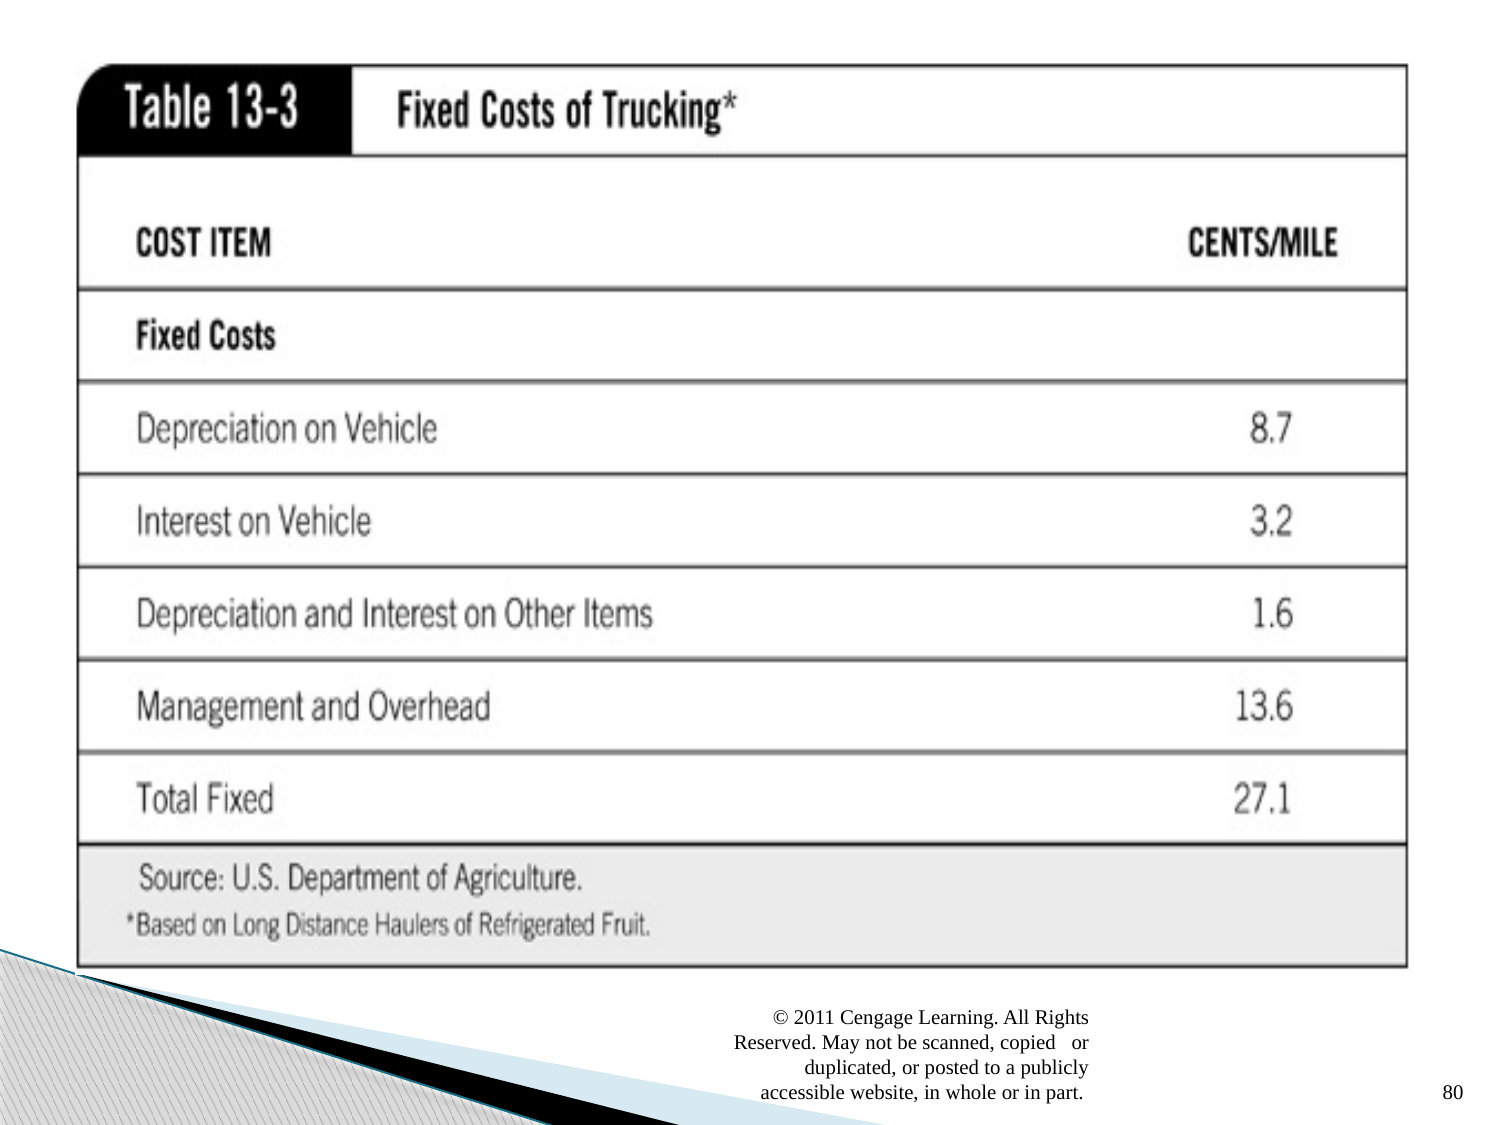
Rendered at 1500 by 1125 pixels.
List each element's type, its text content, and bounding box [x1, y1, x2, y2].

picture [74, 62, 1413, 976]
slide_number 80 [1418, 1051, 1479, 1112]
footer © 2011 Cengage Learning. All Rights Reserved. May not be scanned, copied or duplicated, or posted to a publicly accessible website, in whole or in part. [718, 1051, 1105, 1112]
